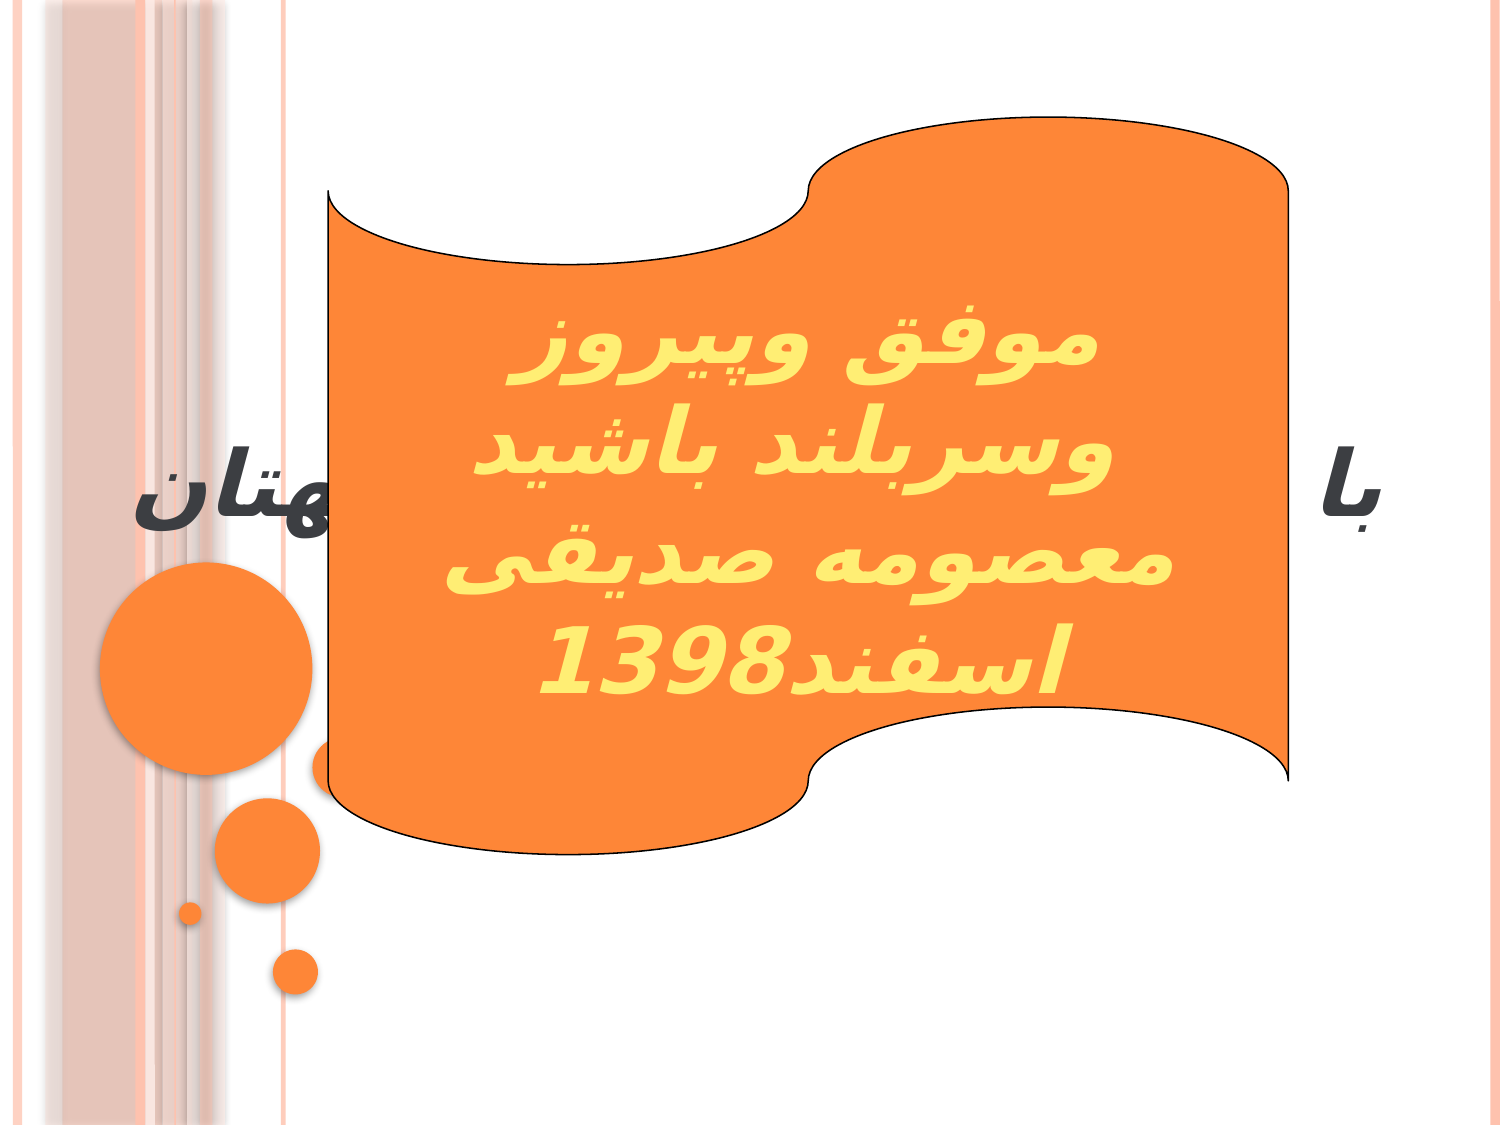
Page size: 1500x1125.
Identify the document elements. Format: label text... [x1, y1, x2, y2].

subtitle با سپاس فراوان از توجهتان [62, 50, 1450, 1075]
text_box موفق وپیروز وسربلند باشید معصومه صدیقی اسفند1398 [328, 117, 1289, 855]
